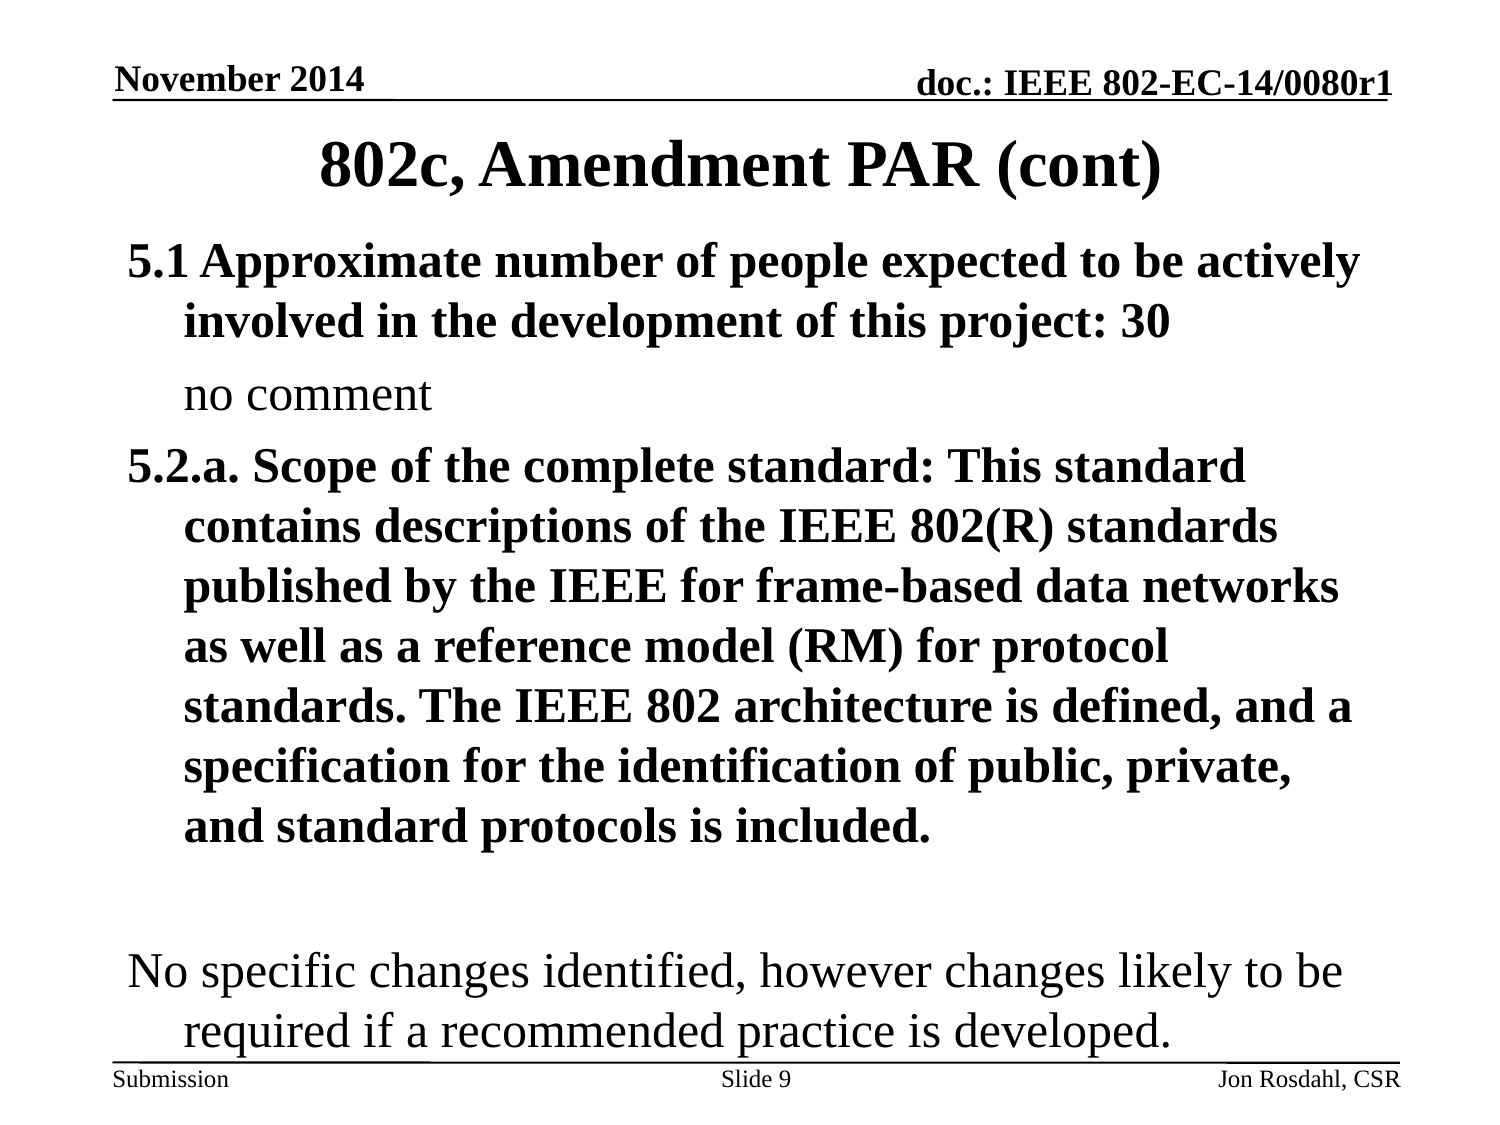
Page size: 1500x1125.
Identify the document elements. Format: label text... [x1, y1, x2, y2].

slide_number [114, 54, 423, 100]
list 5.1 Approximate number of people expected to be actively involved in the development of this project: 30 no comment 5.2.a. Scope of the complete standard: This standard contains descriptions of the IEEE 802(R) standards published by the IEEE for frame-based data networks as well as a reference model (RM) for protocol standards. The IEEE 802 architecture is defined, and a specification for the identification of public, private, and standard protocols is included. No specific changes identified, however changes likely to be required if a recommended practice is developed. [111, 219, 1388, 1059]
slide_number Slide 9 [712, 1061, 800, 1123]
footer Jon Rosdahl, CSR [878, 1061, 1402, 1093]
title 802c, Amendment PAR (cont) [112, 112, 1388, 209]
